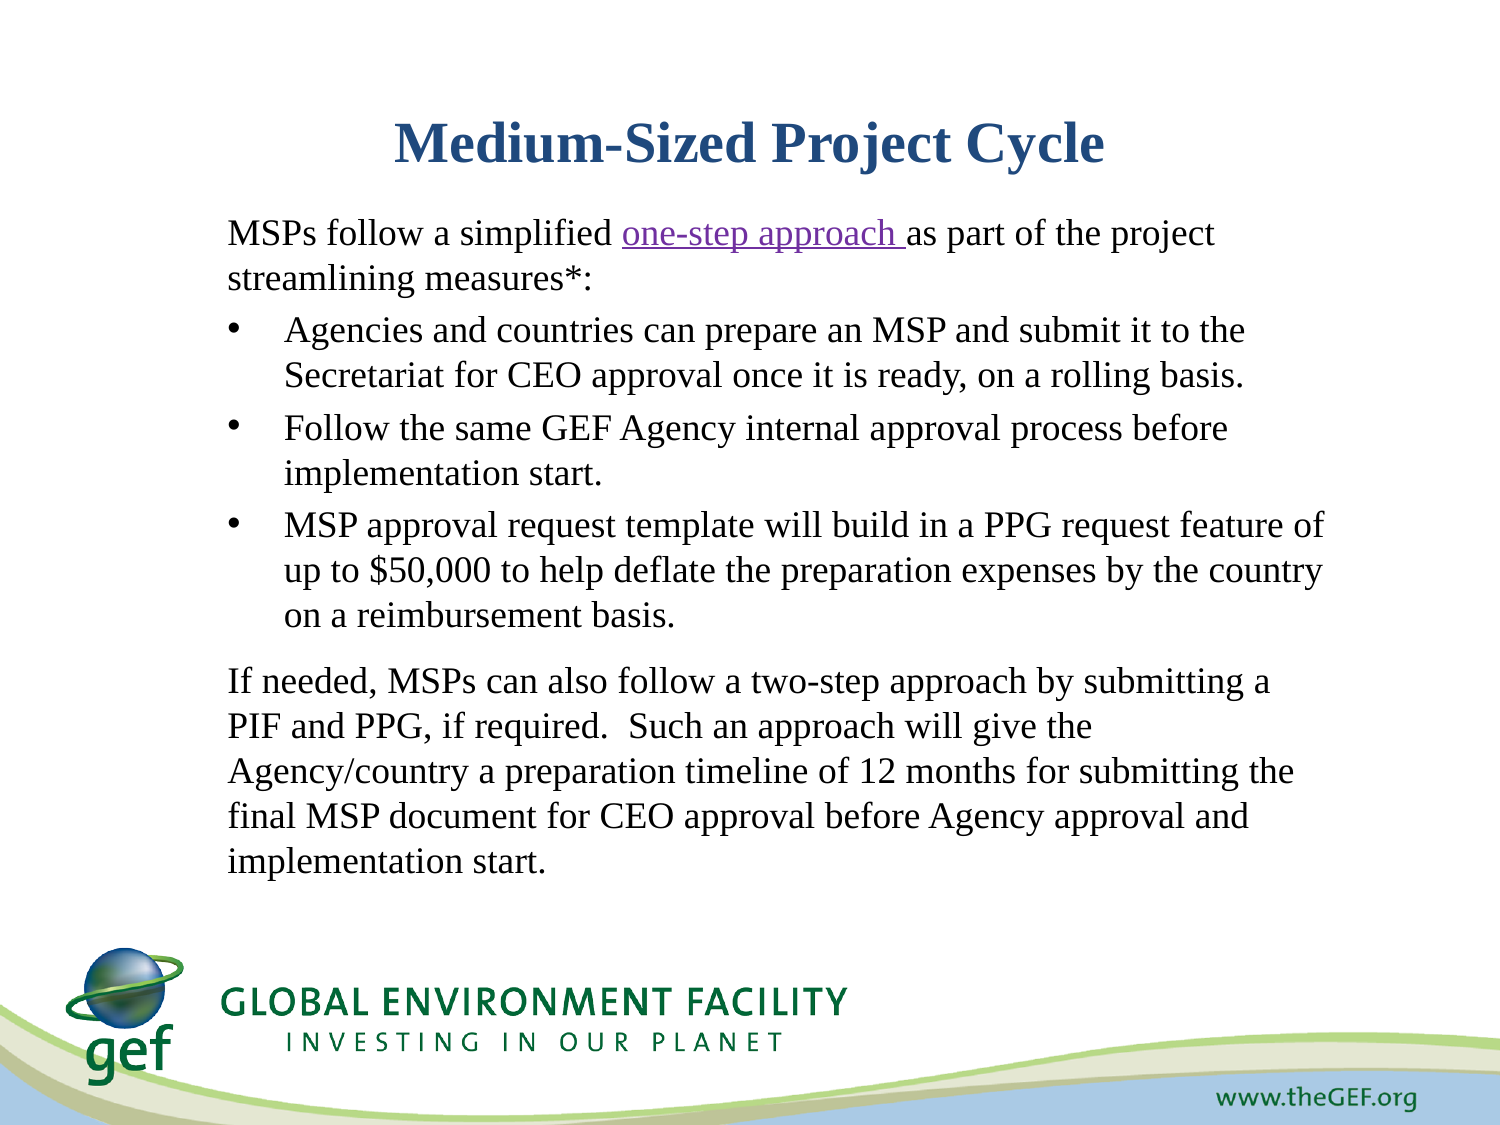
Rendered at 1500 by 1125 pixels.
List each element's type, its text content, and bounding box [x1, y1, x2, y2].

title Medium-Sized Project Cycle [74, 44, 1426, 233]
list MSPs follow a simplified one-step approach as part of the project streamlining measures*: Agencies and countries can prepare an MSP and submit it to the Secretariat for CEO approval once it is ready, on a rolling basis. Follow the same GEF Agency internal approval process before implementation start. MSP approval request template will build in a PPG request feature of up to $50,000 to help deflate the preparation expenses by the country on a reimbursement basis. If needed, MSPs can also follow a two-step approach by submitting a PIF and PPG, if required. Such an approach will give the Agency/country a preparation timeline of 12 months for submitting the final MSP document for CEO approval before Agency approval and implementation start. [212, 199, 1351, 901]
picture [0, 920, 1500, 1125]
